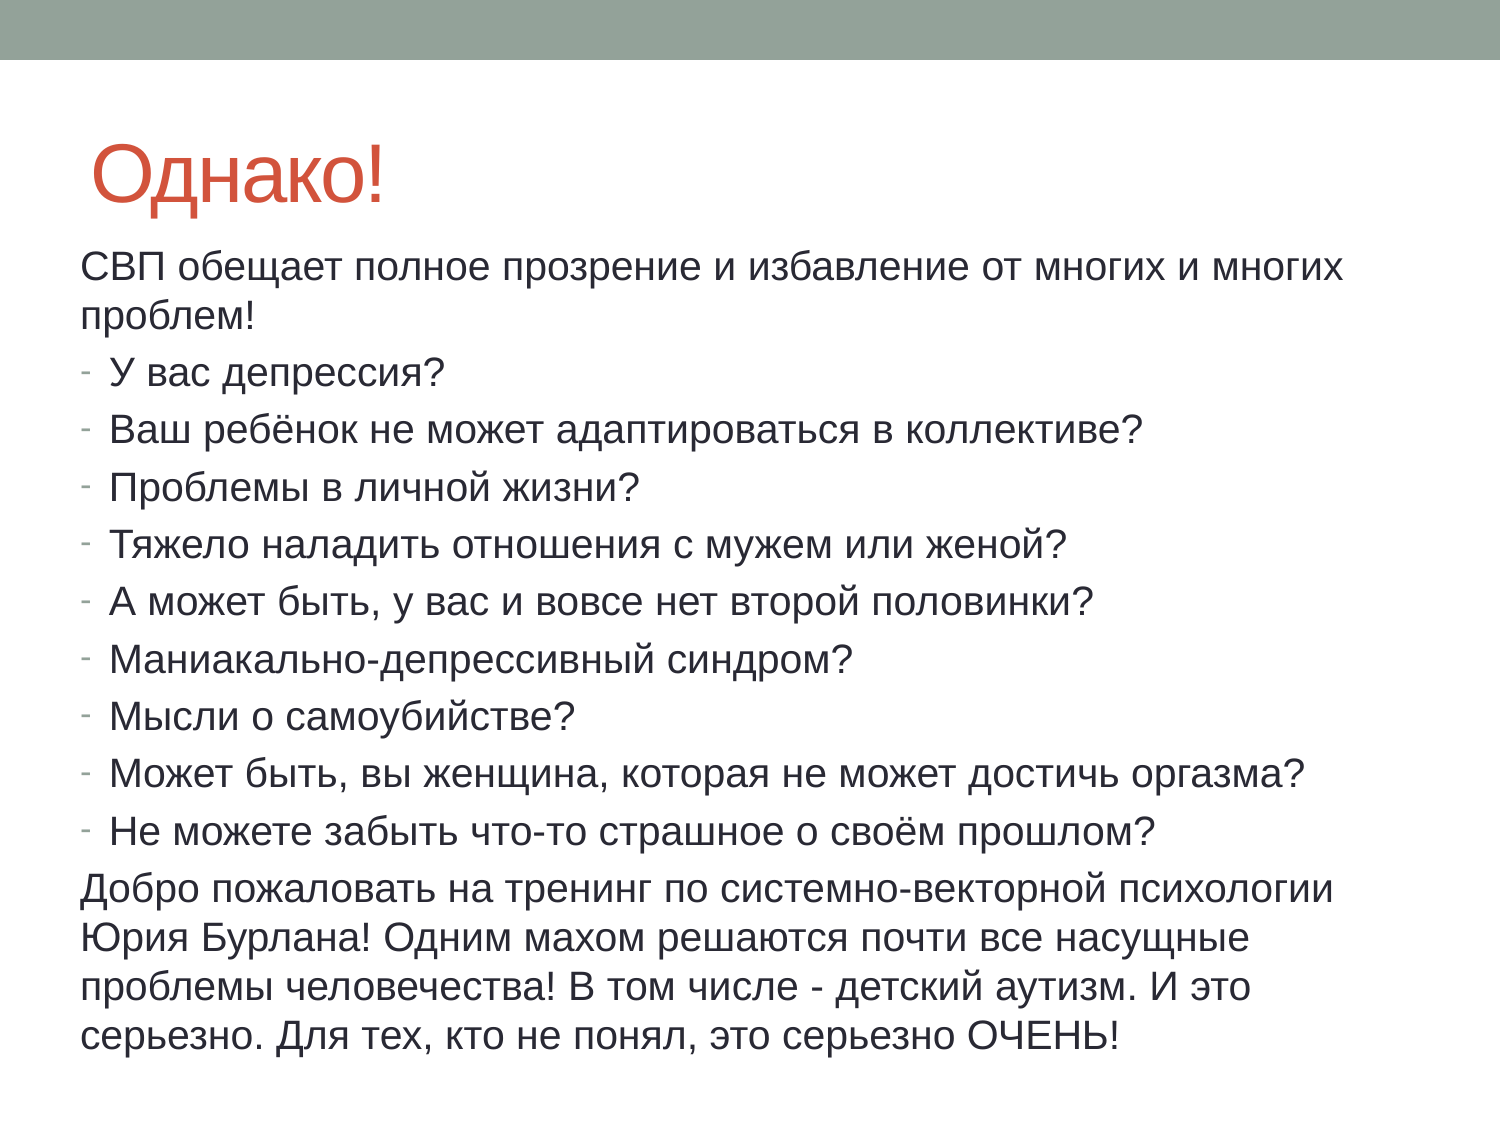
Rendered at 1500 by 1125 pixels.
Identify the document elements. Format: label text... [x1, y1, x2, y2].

list СВП обещает полное прозрение и избавление от многих и многих проблем! У вас депрессия? Ваш ребёнок не может адаптироваться в коллективе? Проблемы в личной жизни? Тяжело наладить отношения с мужем или женой? А может быть, у вас и вовсе нет второй половинки? Маниакально-депрессивный синдром? Мысли о самоубийстве? Может быть, вы женщина, которая не может достичь оргазма? Не можете забыть что-то страшное о своём прошлом? Добро пожаловать на тренинг по системно-векторной психологии Юрия Бурлана! Одним махом решаются почти все насущные проблемы человечества! В том числе - детский аутизм. И это серьезно. Для тех, кто не понял, это серьезно ОЧЕНЬ! [64, 231, 1459, 1071]
title Однако! [75, 87, 1425, 231]
